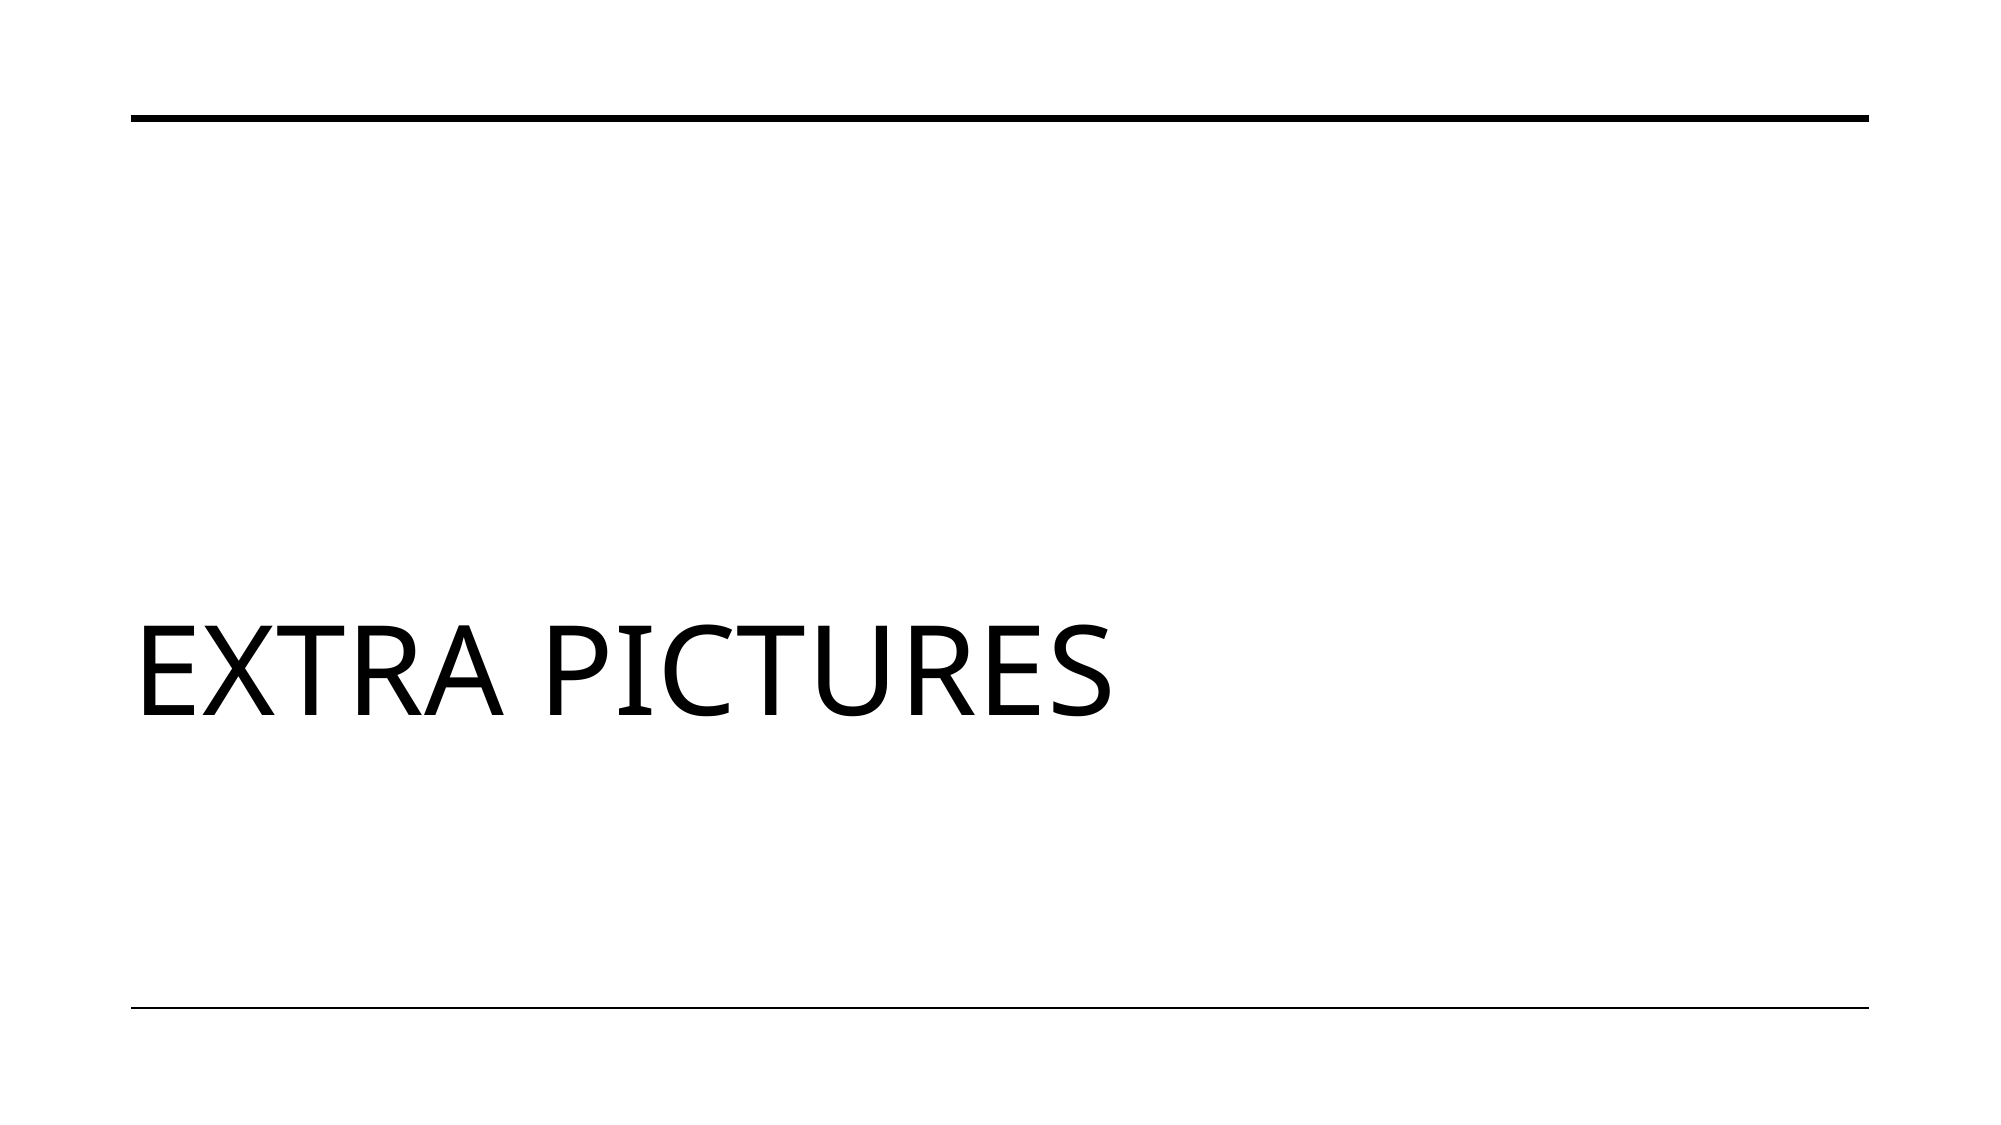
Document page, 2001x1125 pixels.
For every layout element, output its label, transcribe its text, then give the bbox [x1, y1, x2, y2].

title Extra pictures [117, 280, 1862, 749]
